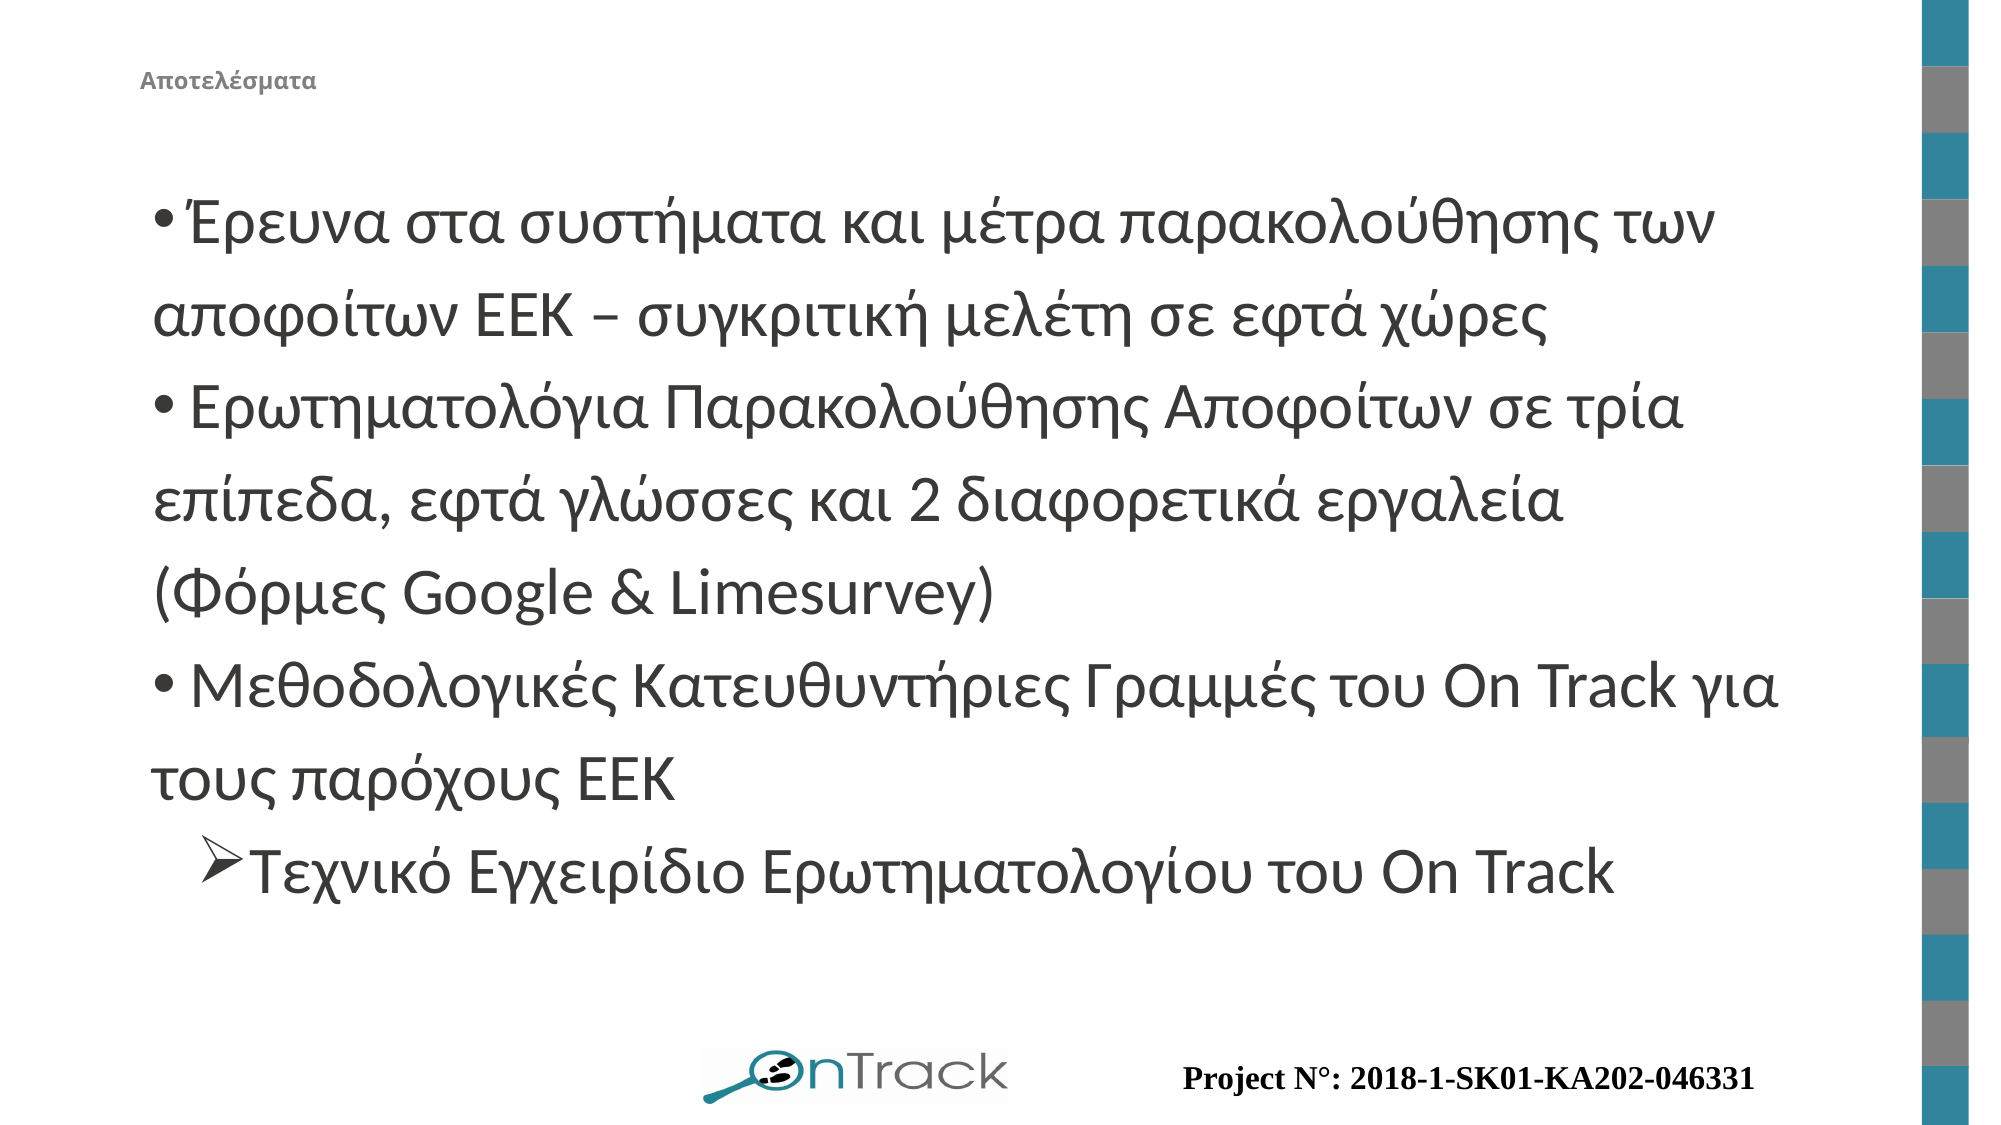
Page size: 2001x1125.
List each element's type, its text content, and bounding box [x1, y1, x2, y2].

title Αποτελέσματα [125, 35, 1850, 132]
picture [703, 1048, 1008, 1104]
list Έρευνα στα συστήματα και μέτρα παρακολούθησης των αποφοίτων ΕΕΚ – συγκριτική μελέτη σε εφτά χώρες Ερωτηματολόγια Παρακολούθησης Αποφοίτων σε τρία επίπεδα, εφτά γλώσσες και 2 διαφορετικά εργαλεία (Φόρμες Google & Limesurvey) Μεθοδολογικές Κατευθυντήριες Γραμμές του On Track για τους παρόχους ΕΕΚ Τεχνικό Εγχειρίδιο Ερωτηματολογίου του On Track [137, 178, 1812, 1000]
